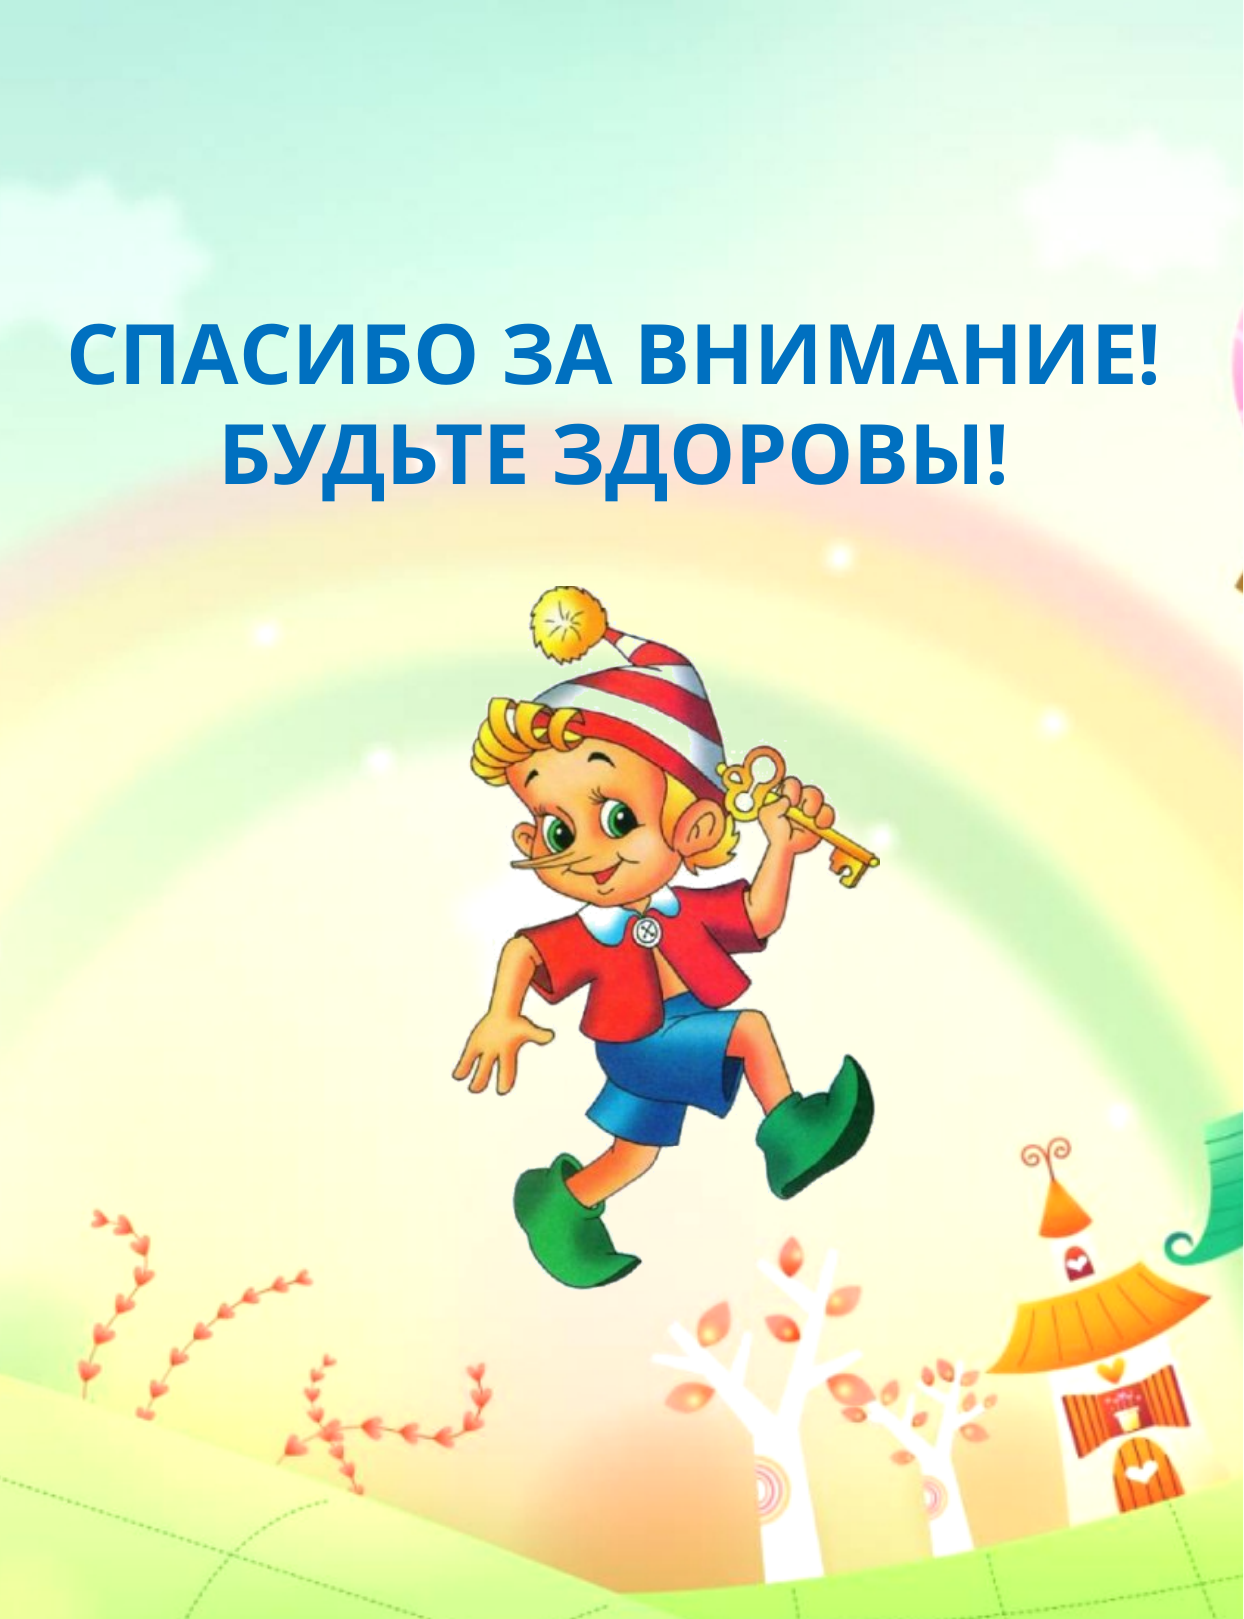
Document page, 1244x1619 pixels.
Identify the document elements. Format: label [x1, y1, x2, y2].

picture [0, 0, 1244, 1619]
text_box [25, 0, 1112, 1292]
